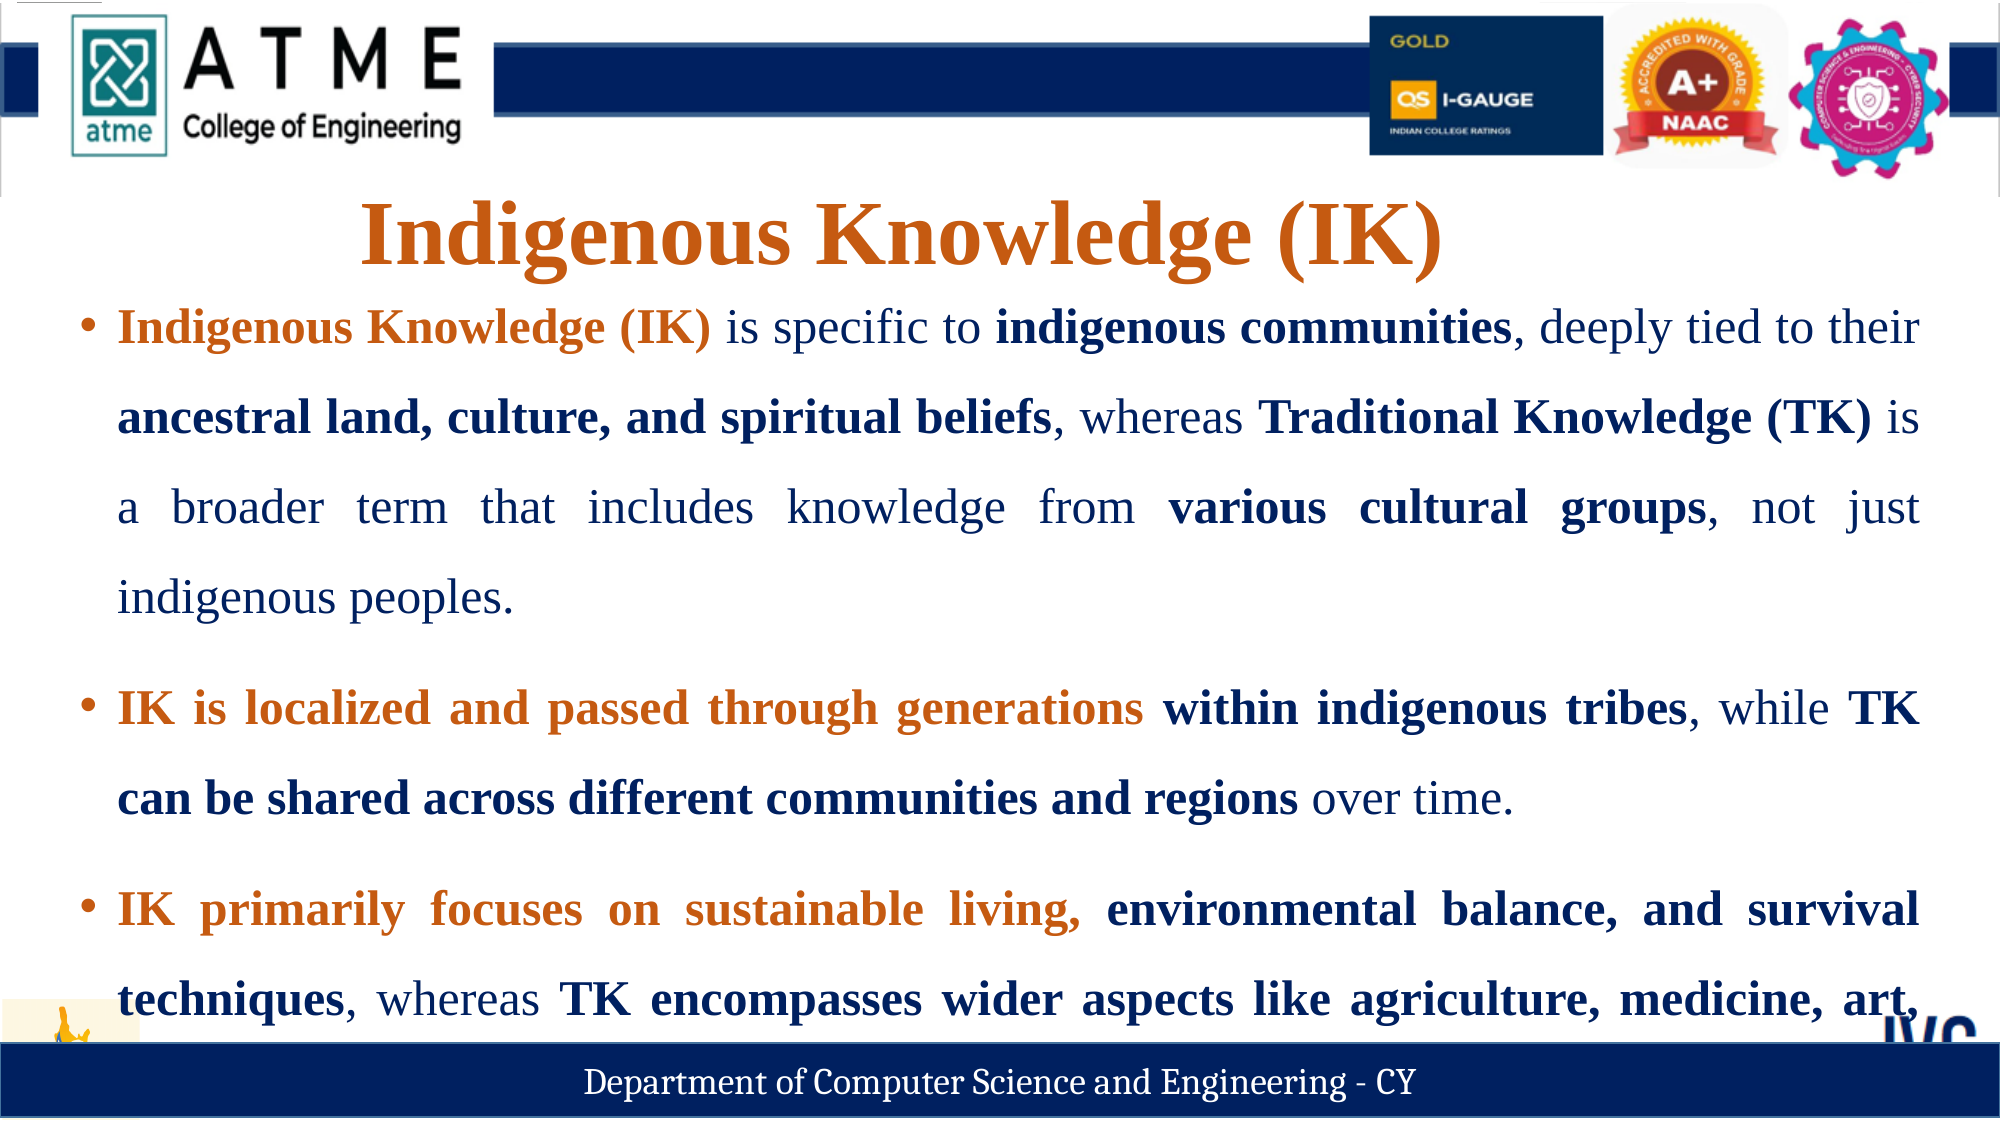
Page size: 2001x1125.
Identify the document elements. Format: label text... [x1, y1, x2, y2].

picture [0, 2, 2000, 197]
title Indigenous Knowledge (IK) [137, 197, 1863, 256]
list Indigenous Knowledge (IK) is specific to indigenous communities, deeply tied to their ancestral land, culture, and spiritual beliefs, whereas Traditional Knowledge (TK) is a broader term that includes knowledge from various cultural groups, not just indigenous peoples. IK is localized and passed through generations within indigenous tribes, while TK can be shared across different communities and regions over time. IK primarily focuses on sustainable living, environmental balance, and survival techniques, whereas TK encompasses wider aspects like agriculture, medicine, art, and technology. [64, 256, 1936, 1024]
picture [1853, 999, 2000, 1042]
text_box Department of Computer Science and Engineering - CY [0, 1042, 2000, 1118]
picture [2, 999, 140, 1042]
